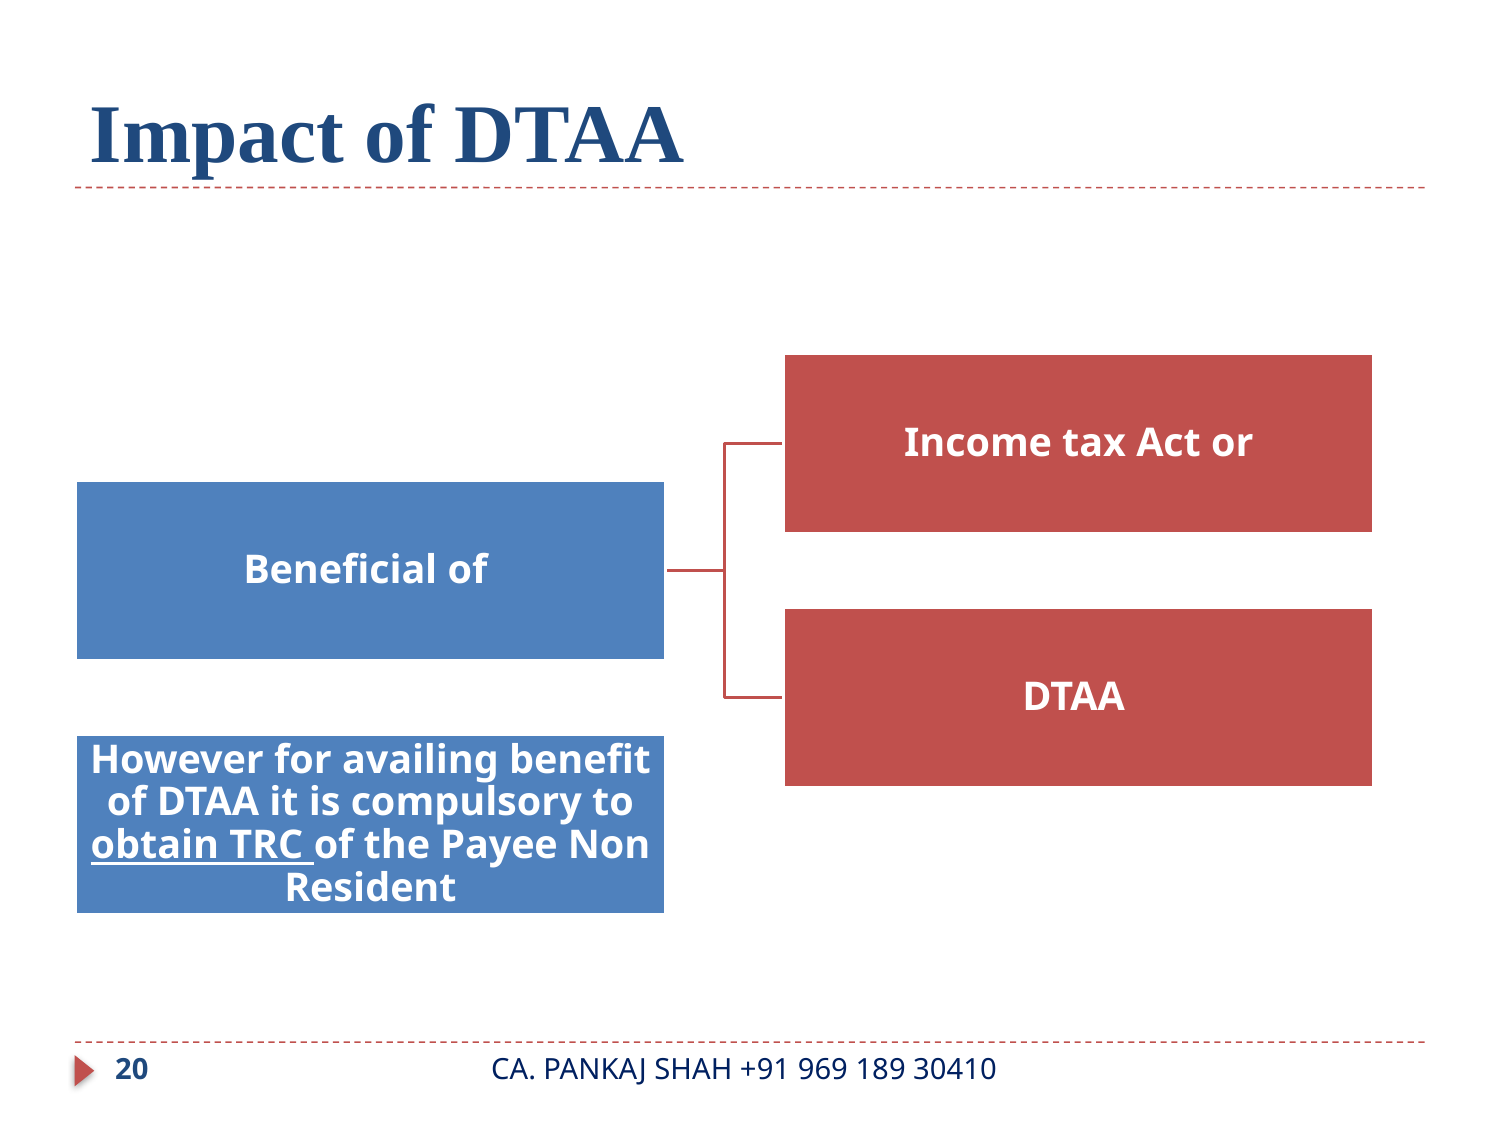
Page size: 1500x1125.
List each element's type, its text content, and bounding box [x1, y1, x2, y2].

title Impact of DTAA [75, 0, 1425, 187]
slide_number 20 [100, 1042, 426, 1103]
text_box CA. PANKAJ SHAH +91 969 189 30410 [210, 1042, 1278, 1093]
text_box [74, 262, 1375, 1006]
